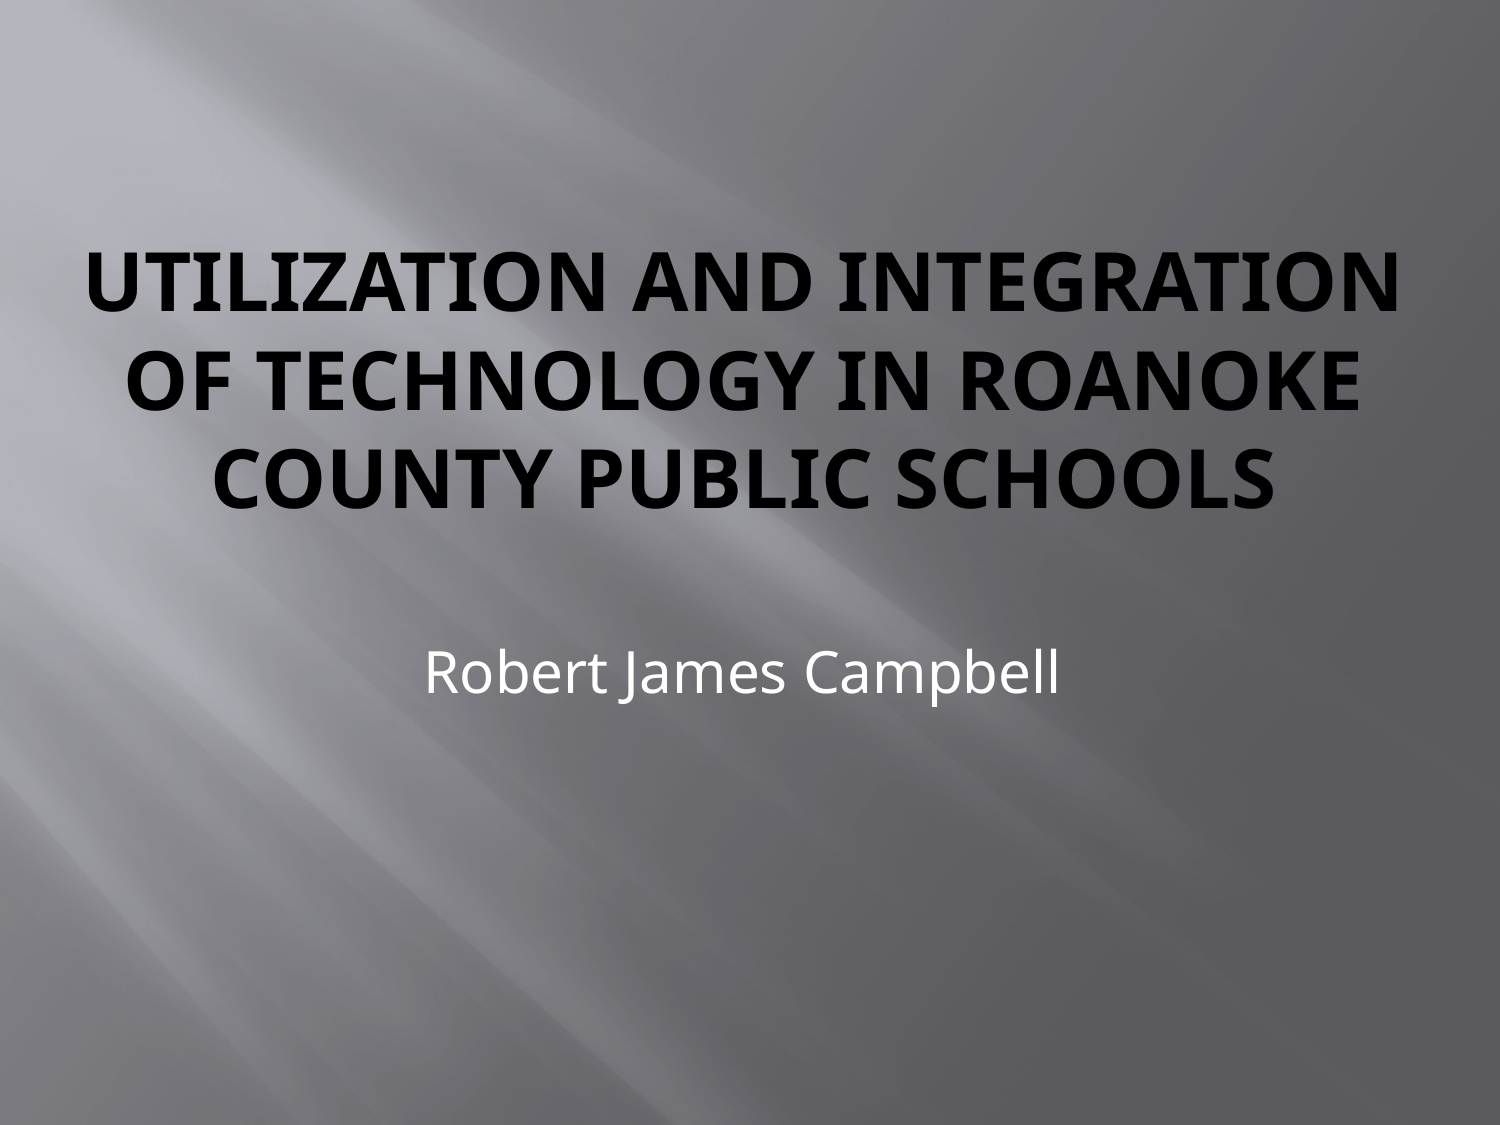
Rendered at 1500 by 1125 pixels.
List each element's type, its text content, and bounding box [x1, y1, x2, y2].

subtitle Robert James Campbell [225, 546, 1275, 834]
title Utilization and Integration of Technology in Roanoke County Public Schools [69, 224, 1420, 525]
